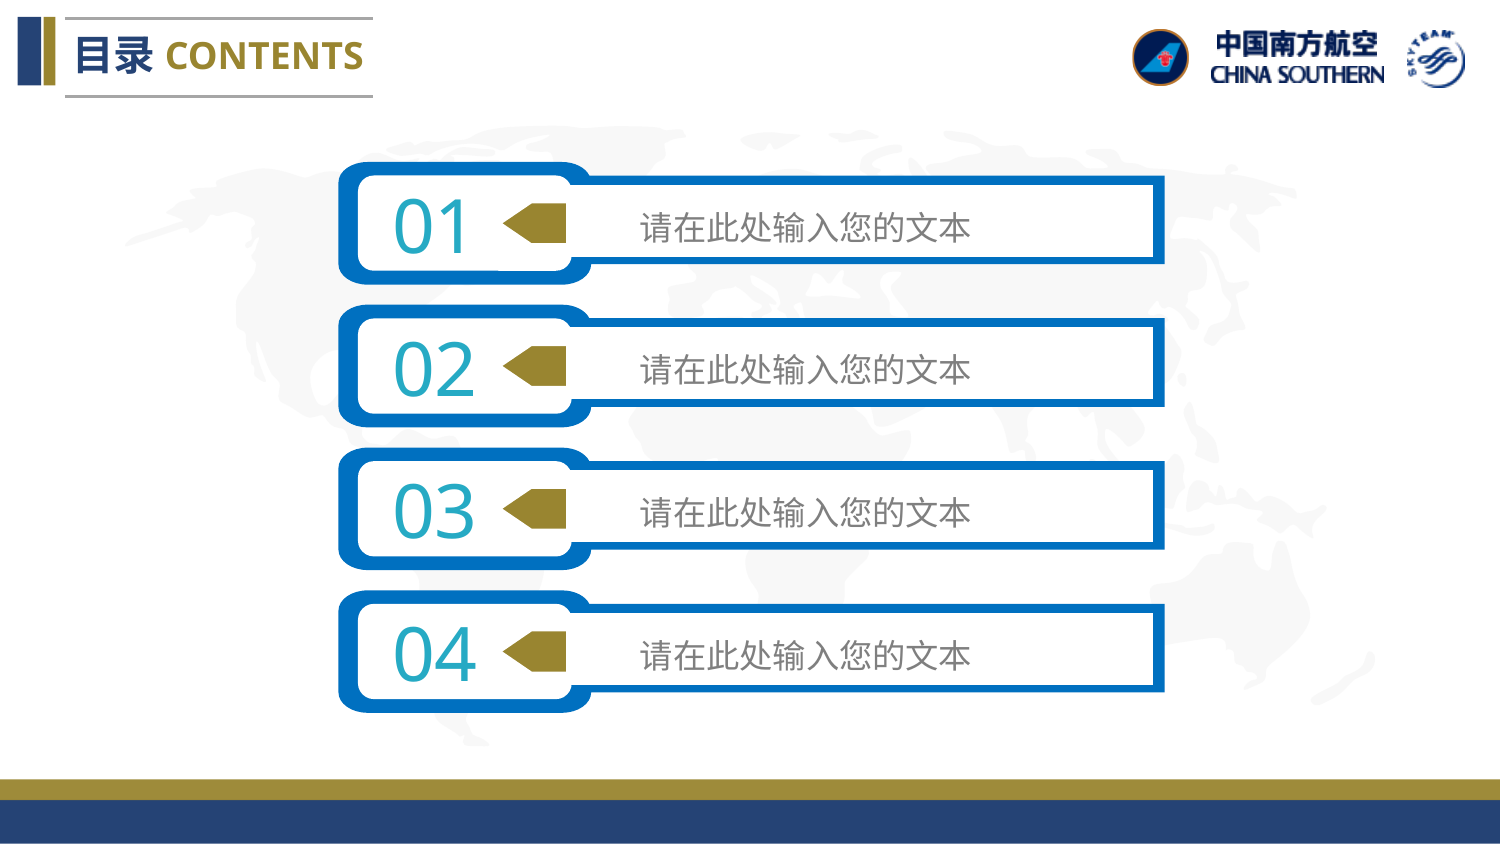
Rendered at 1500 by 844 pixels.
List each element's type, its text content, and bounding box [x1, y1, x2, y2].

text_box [1132, 29, 1465, 88]
text_box 请在此处输入您的文本 [568, 472, 1151, 541]
text_box [338, 590, 1165, 713]
text_box [338, 161, 1165, 285]
text_box [338, 304, 1165, 428]
text_box 01 [357, 175, 572, 271]
text_box 请在此处输入您的文本 [568, 614, 1151, 683]
text_box 请在此处输入您的文本 [568, 186, 1151, 255]
text_box 请在此处输入您的文本 [568, 329, 1151, 398]
text_box [498, 629, 569, 674]
text_box [338, 447, 1165, 571]
text_box 02 [357, 318, 572, 414]
text_box 03 [357, 461, 572, 557]
text_box 04 [357, 603, 572, 700]
text_box [498, 343, 569, 388]
text_box [498, 486, 569, 531]
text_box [57, 21, 413, 88]
text_box [498, 201, 569, 246]
